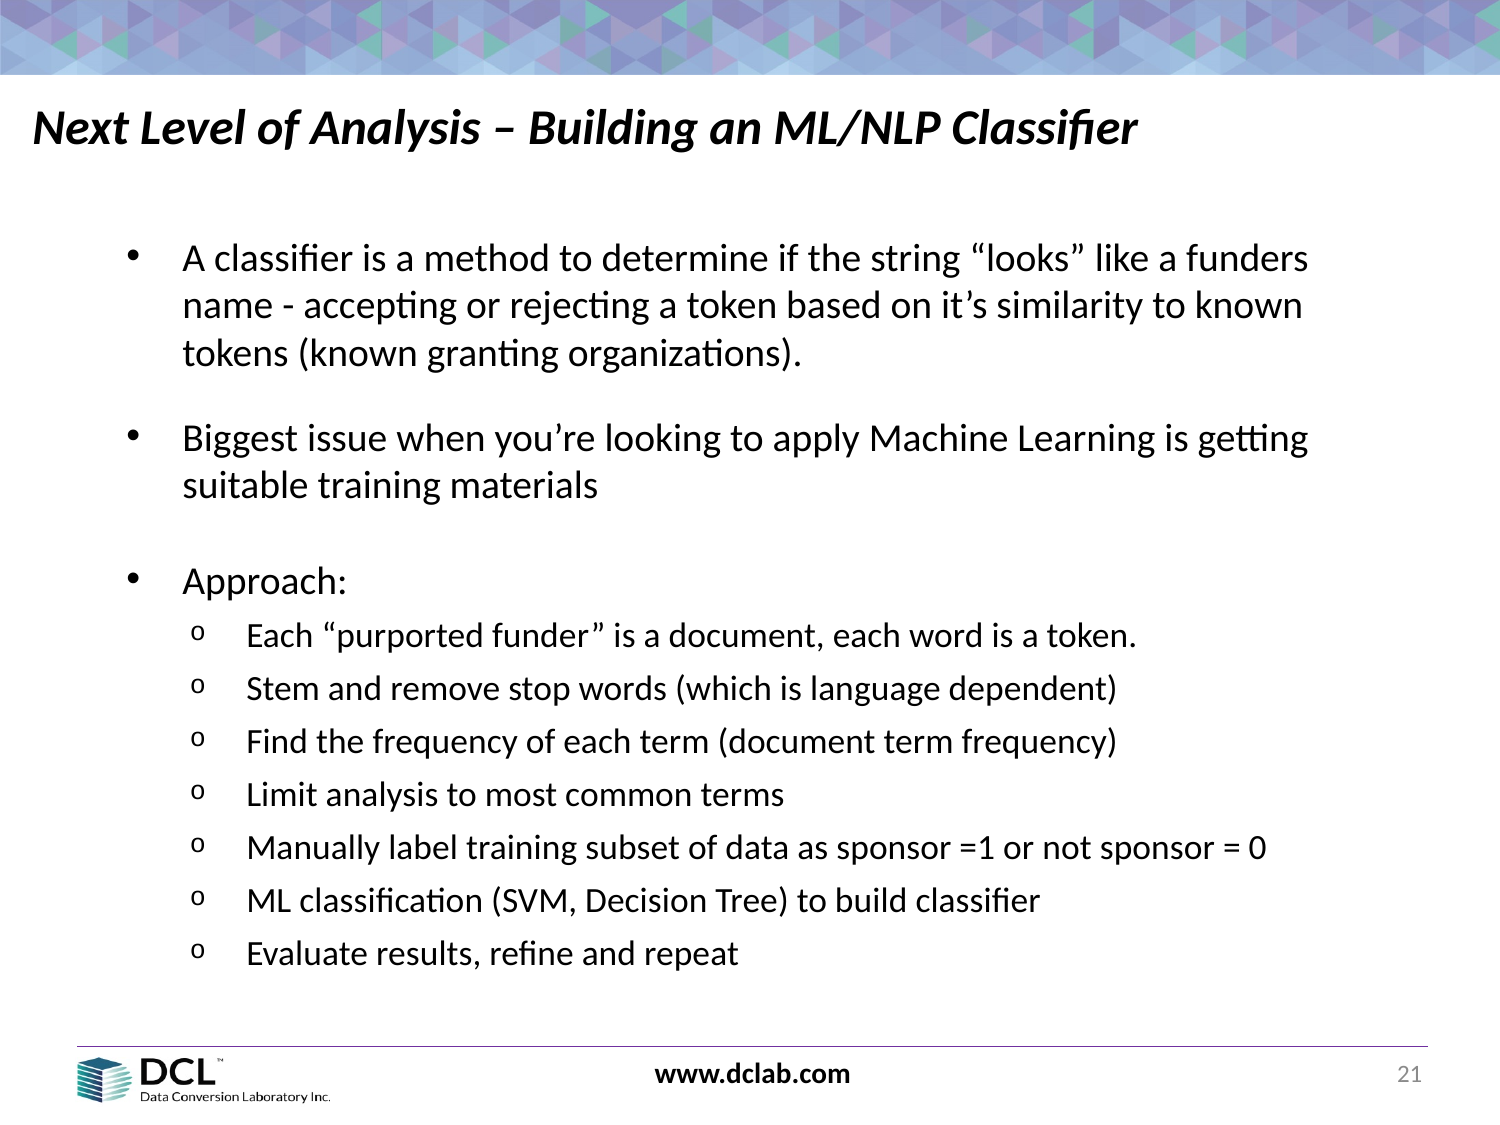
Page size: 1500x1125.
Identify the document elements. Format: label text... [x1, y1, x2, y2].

picture [75, 1057, 330, 1107]
slide_number 21 [1087, 1042, 1438, 1103]
picture [0, 0, 1500, 75]
text_box A classifier is a method to determine if the string “looks” like a funders name - accepting or rejecting a token based on it’s similarity to known tokens (known granting organizations). Biggest issue when you’re looking to apply Machine Learning is getting suitable training materials Approach: Each “purported funder” is a document, each word is a token. Stem and remove stop words (which is language dependent) Find the frequency of each term (document term frequency) Limit analysis to most common terms Manually label training subset of data as sponsor =1 or not sponsor = 0 ML classification (SVM, Decision Tree) to build classifier Evaluate results, refine and repeat [118, 224, 1413, 980]
text_box Next Level of Analysis – Building an ML/NLP Classifier [24, 87, 1357, 163]
